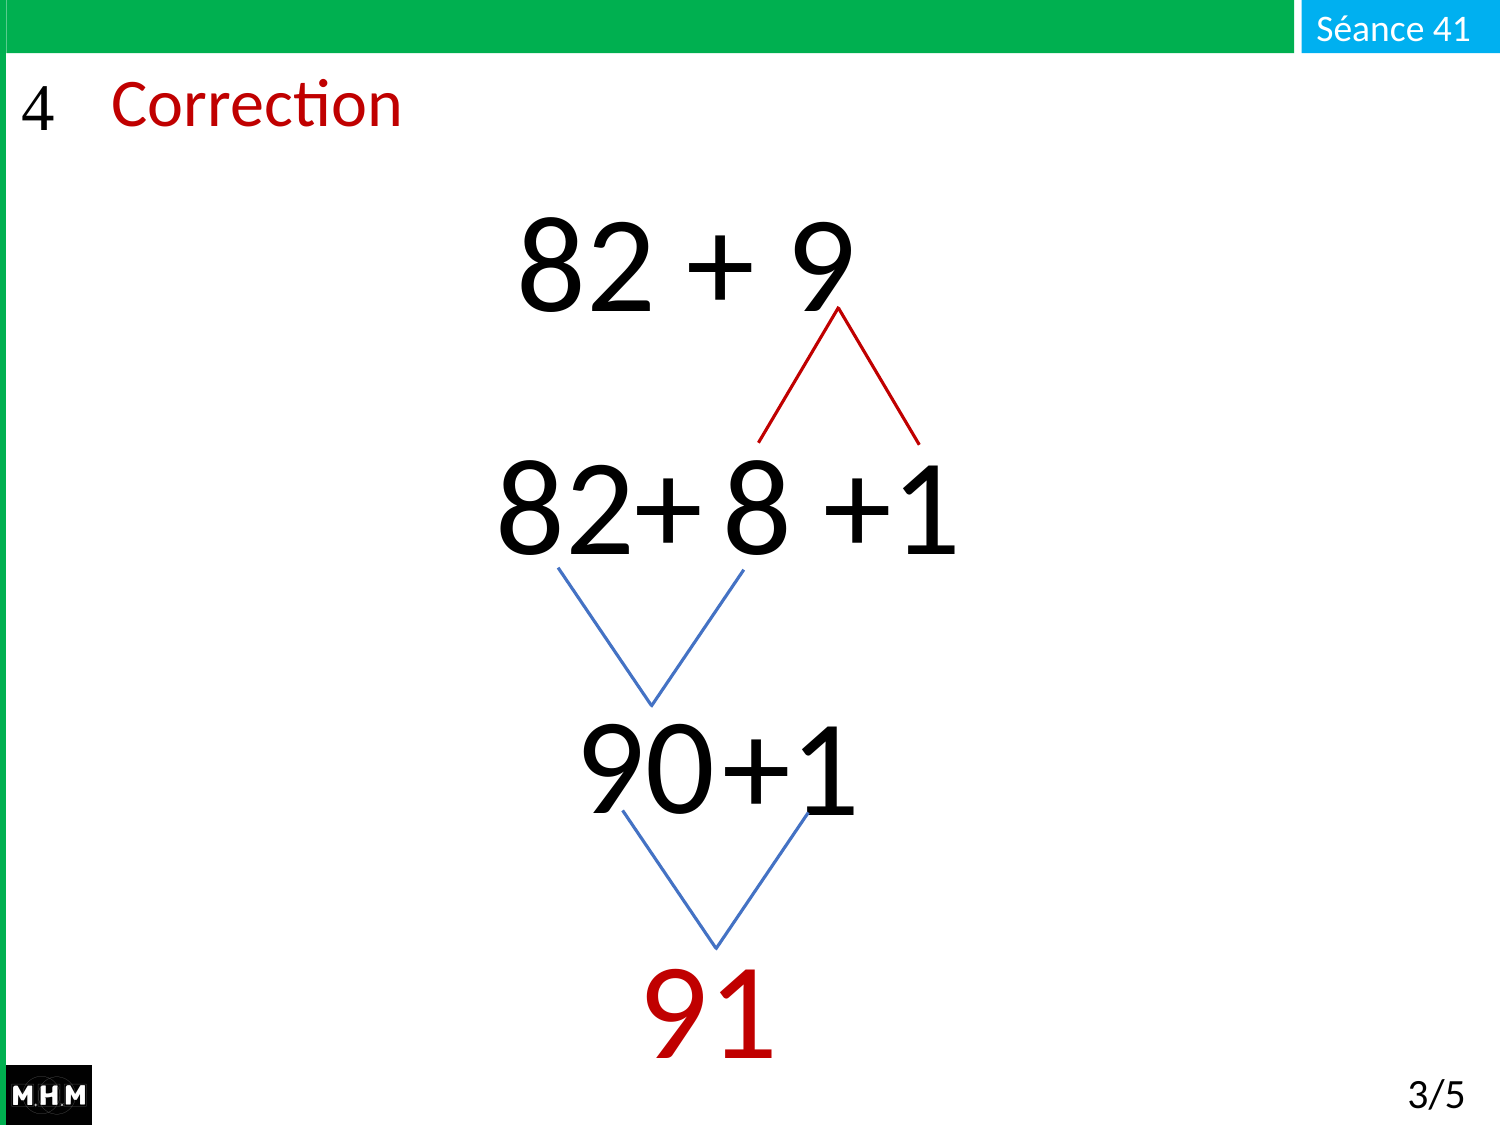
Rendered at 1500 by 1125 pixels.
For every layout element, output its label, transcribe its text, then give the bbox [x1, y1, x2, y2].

text_box 82 + 9 [480, 166, 924, 346]
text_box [558, 567, 744, 707]
list 3/5 [1373, 1064, 1500, 1125]
text_box 82+ [480, 409, 765, 590]
title Correction [96, 60, 1391, 150]
picture [6, 1065, 92, 1125]
text_box 91 [624, 914, 845, 1094]
text_box +1 [707, 670, 981, 850]
text_box 90 [560, 707, 707, 849]
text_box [758, 306, 920, 445]
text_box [622, 810, 809, 950]
text_box 8 +1 [765, 409, 1171, 590]
